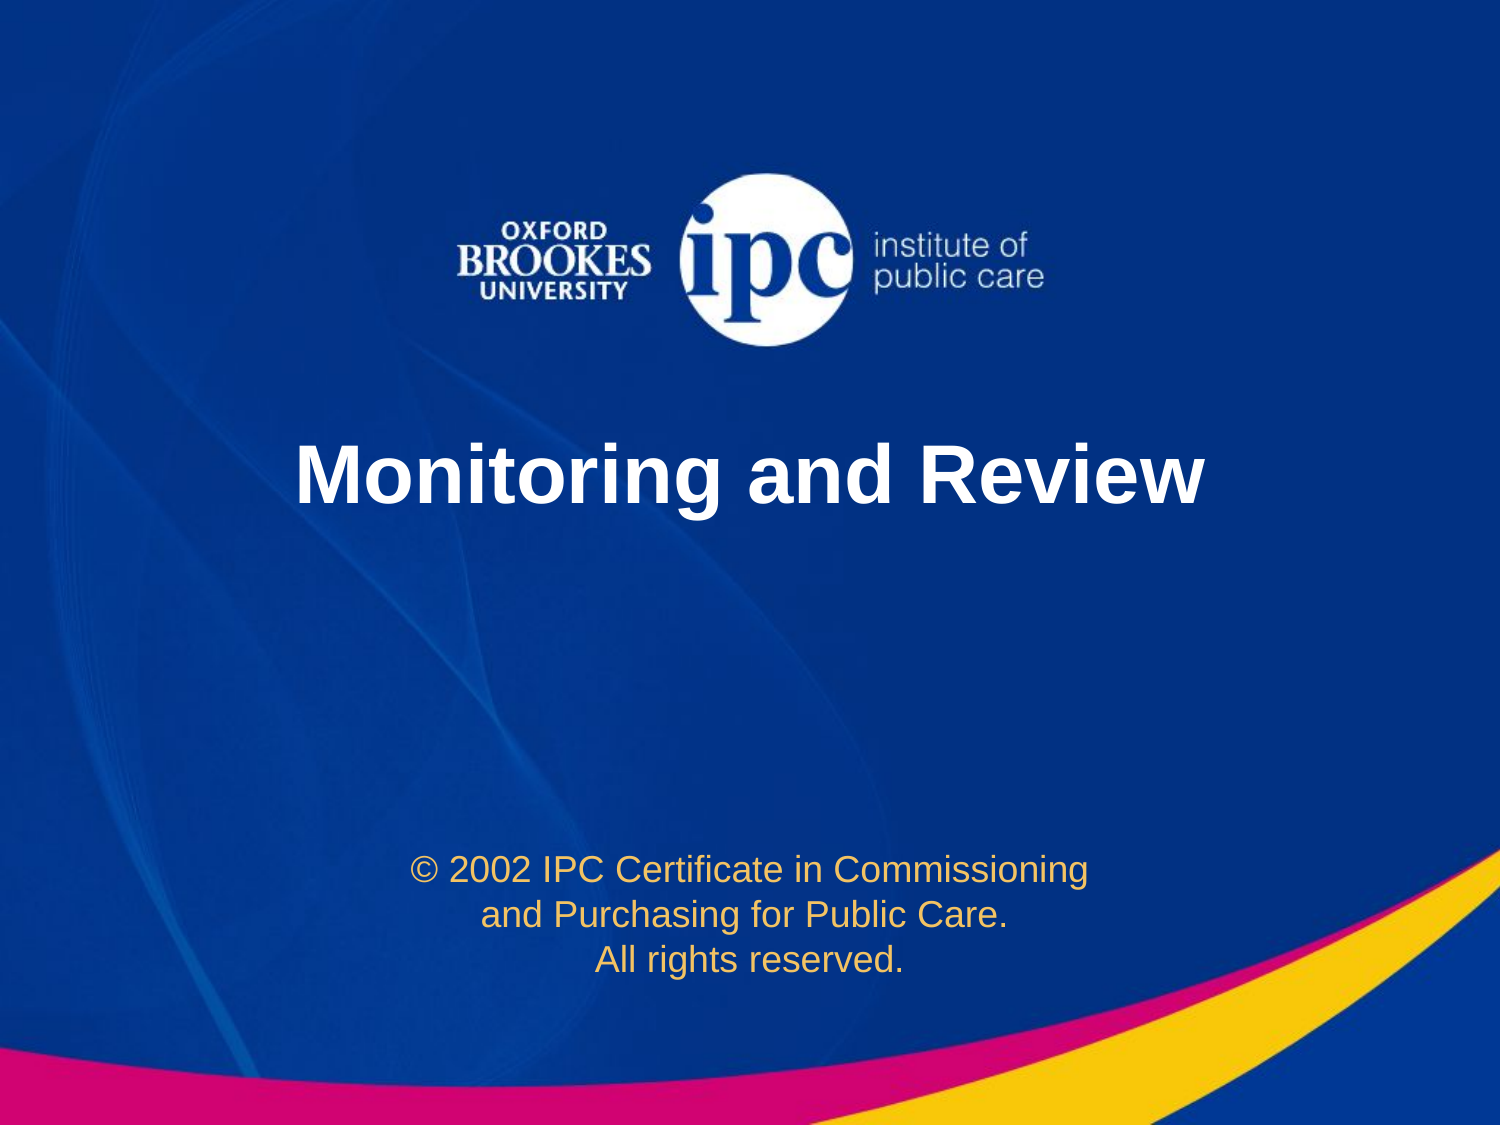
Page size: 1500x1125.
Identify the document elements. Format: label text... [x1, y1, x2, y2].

text_box © 2002 IPC Certificate in Commissioning and Purchasing for Public Care. All rights reserved. [374, 837, 1125, 988]
list Monitoring and Review [123, 424, 1376, 542]
picture [0, 0, 1500, 1125]
